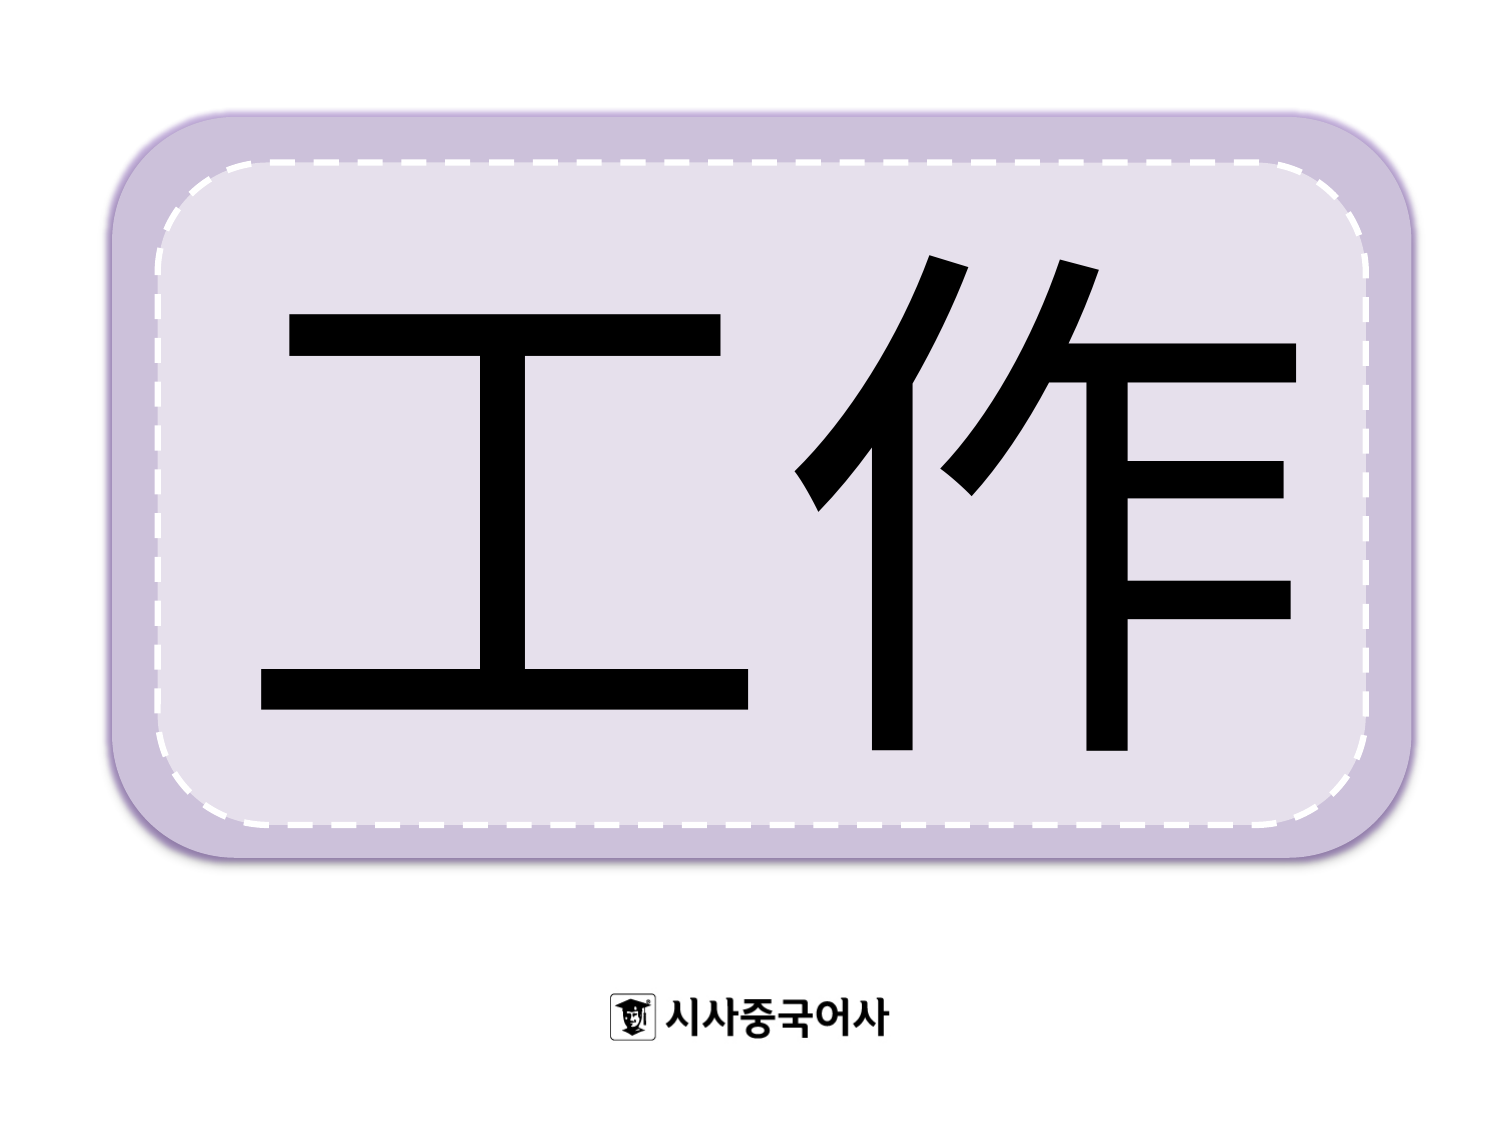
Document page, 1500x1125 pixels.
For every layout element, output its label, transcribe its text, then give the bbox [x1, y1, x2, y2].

picture [602, 987, 898, 1047]
text_box 工作 [171, 160, 1380, 824]
